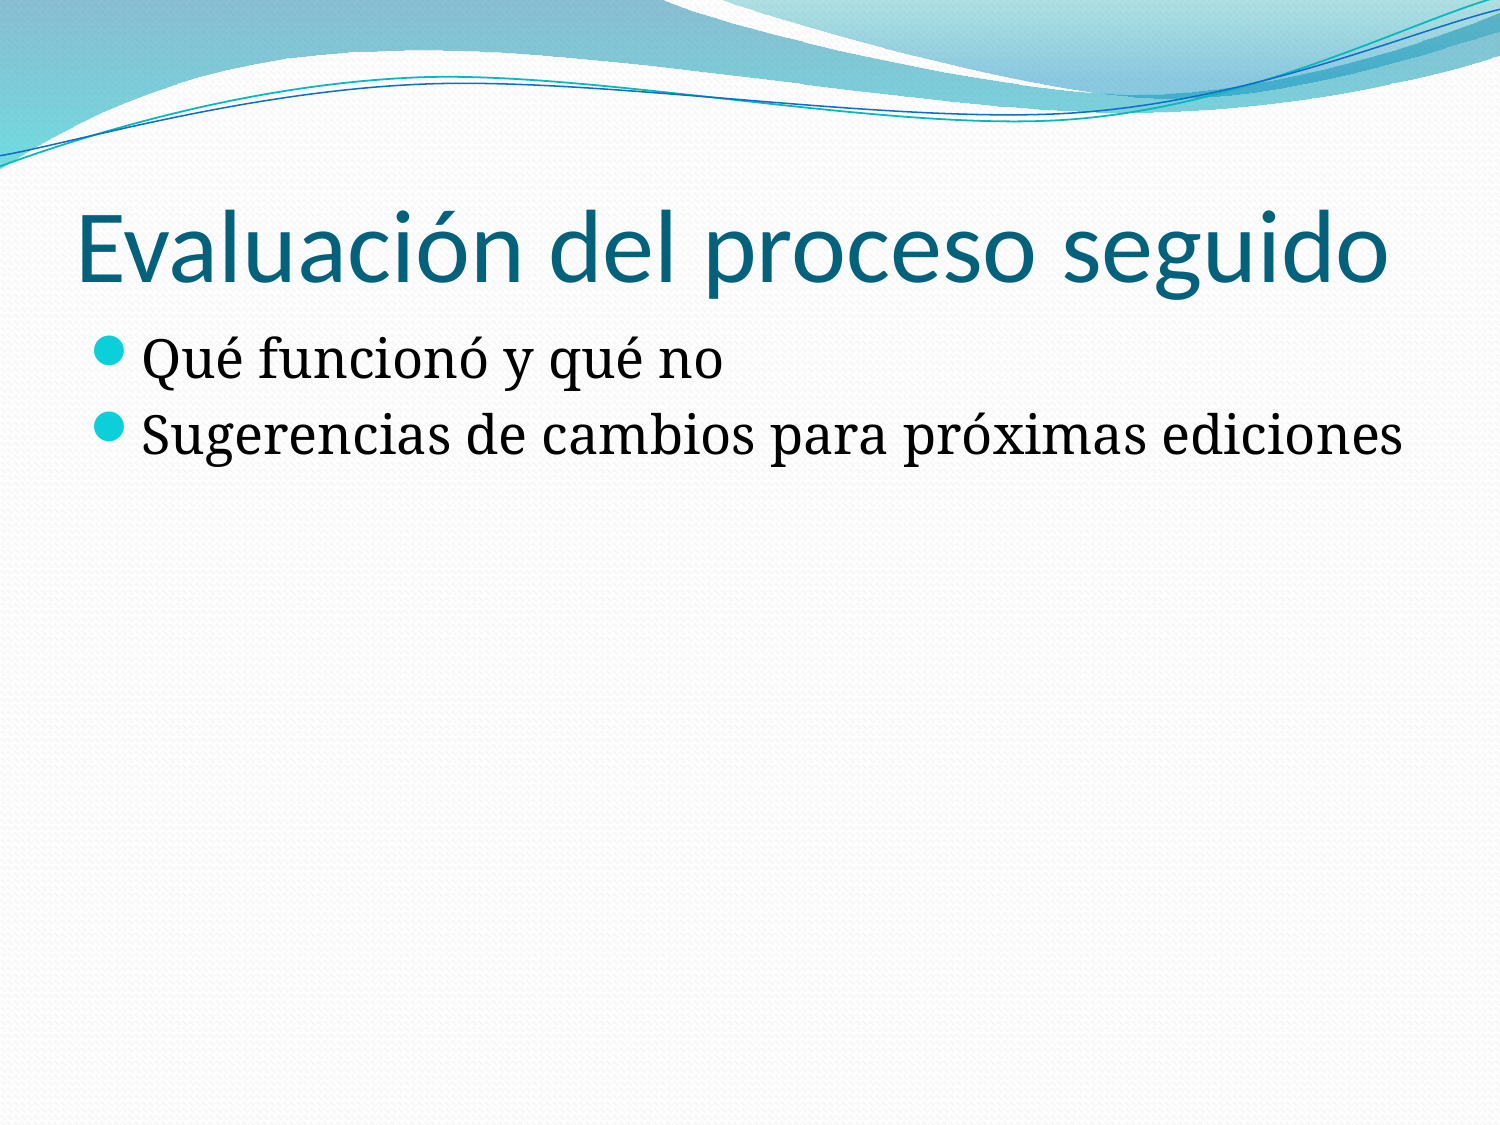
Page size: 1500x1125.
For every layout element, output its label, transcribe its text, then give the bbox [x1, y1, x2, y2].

title Evaluación del proceso seguido [75, 115, 1425, 303]
list Qué funcionó y qué no Sugerencias de cambios para próximas ediciones [75, 317, 1425, 1038]
